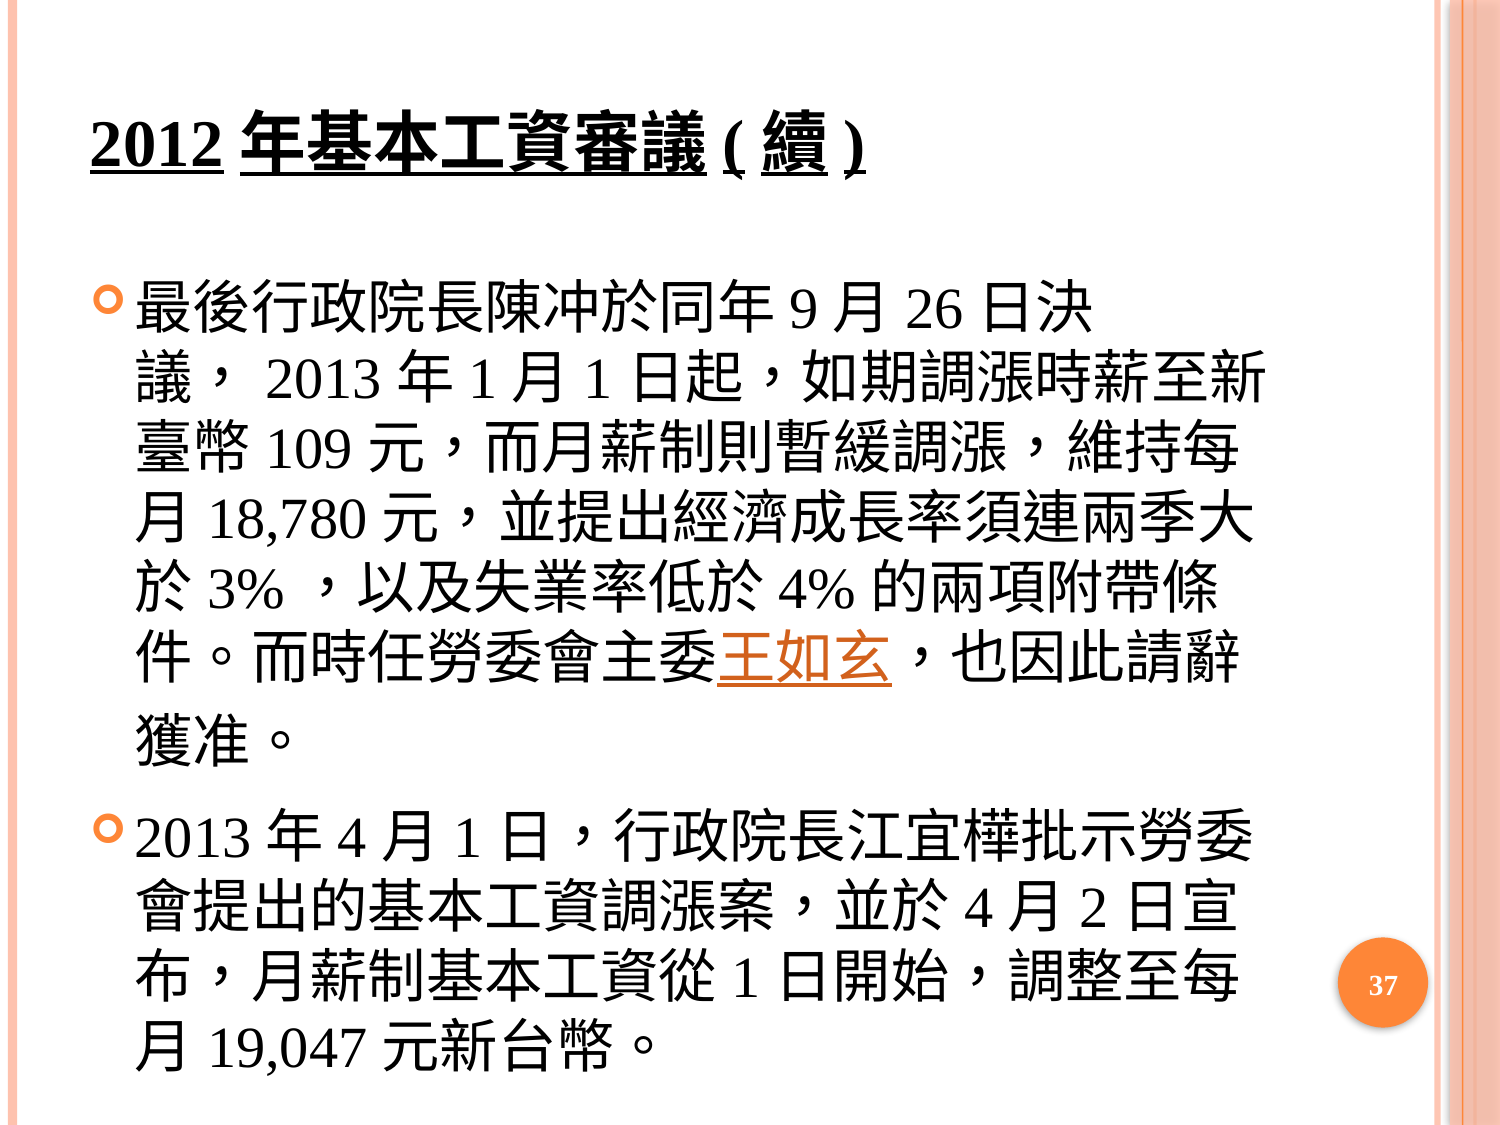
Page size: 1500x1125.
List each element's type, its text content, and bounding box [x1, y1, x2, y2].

list 最後行政院長陳冲於同年9月26日決議，2013年1月1日起，如期調漲時薪至新臺幣109元，而月薪制則暫緩調漲，維持每月18,780元，並提出經濟成長率須連兩季大於3%，以及失業率低於4%的兩項附帶條件。而時任勞委會主委王如玄，也因此請辭獲准。 2013年4月1日，行政院長江宜樺批示勞委會提出的基本工資調漲案，並於4月2日宣布，月薪制基本工資從1日開始，調整至每月19,047元新台幣。 [74, 262, 1301, 1063]
title 2012年基本工資審議(續) [75, 45, 1300, 235]
slide_number 37 [1333, 940, 1434, 1026]
